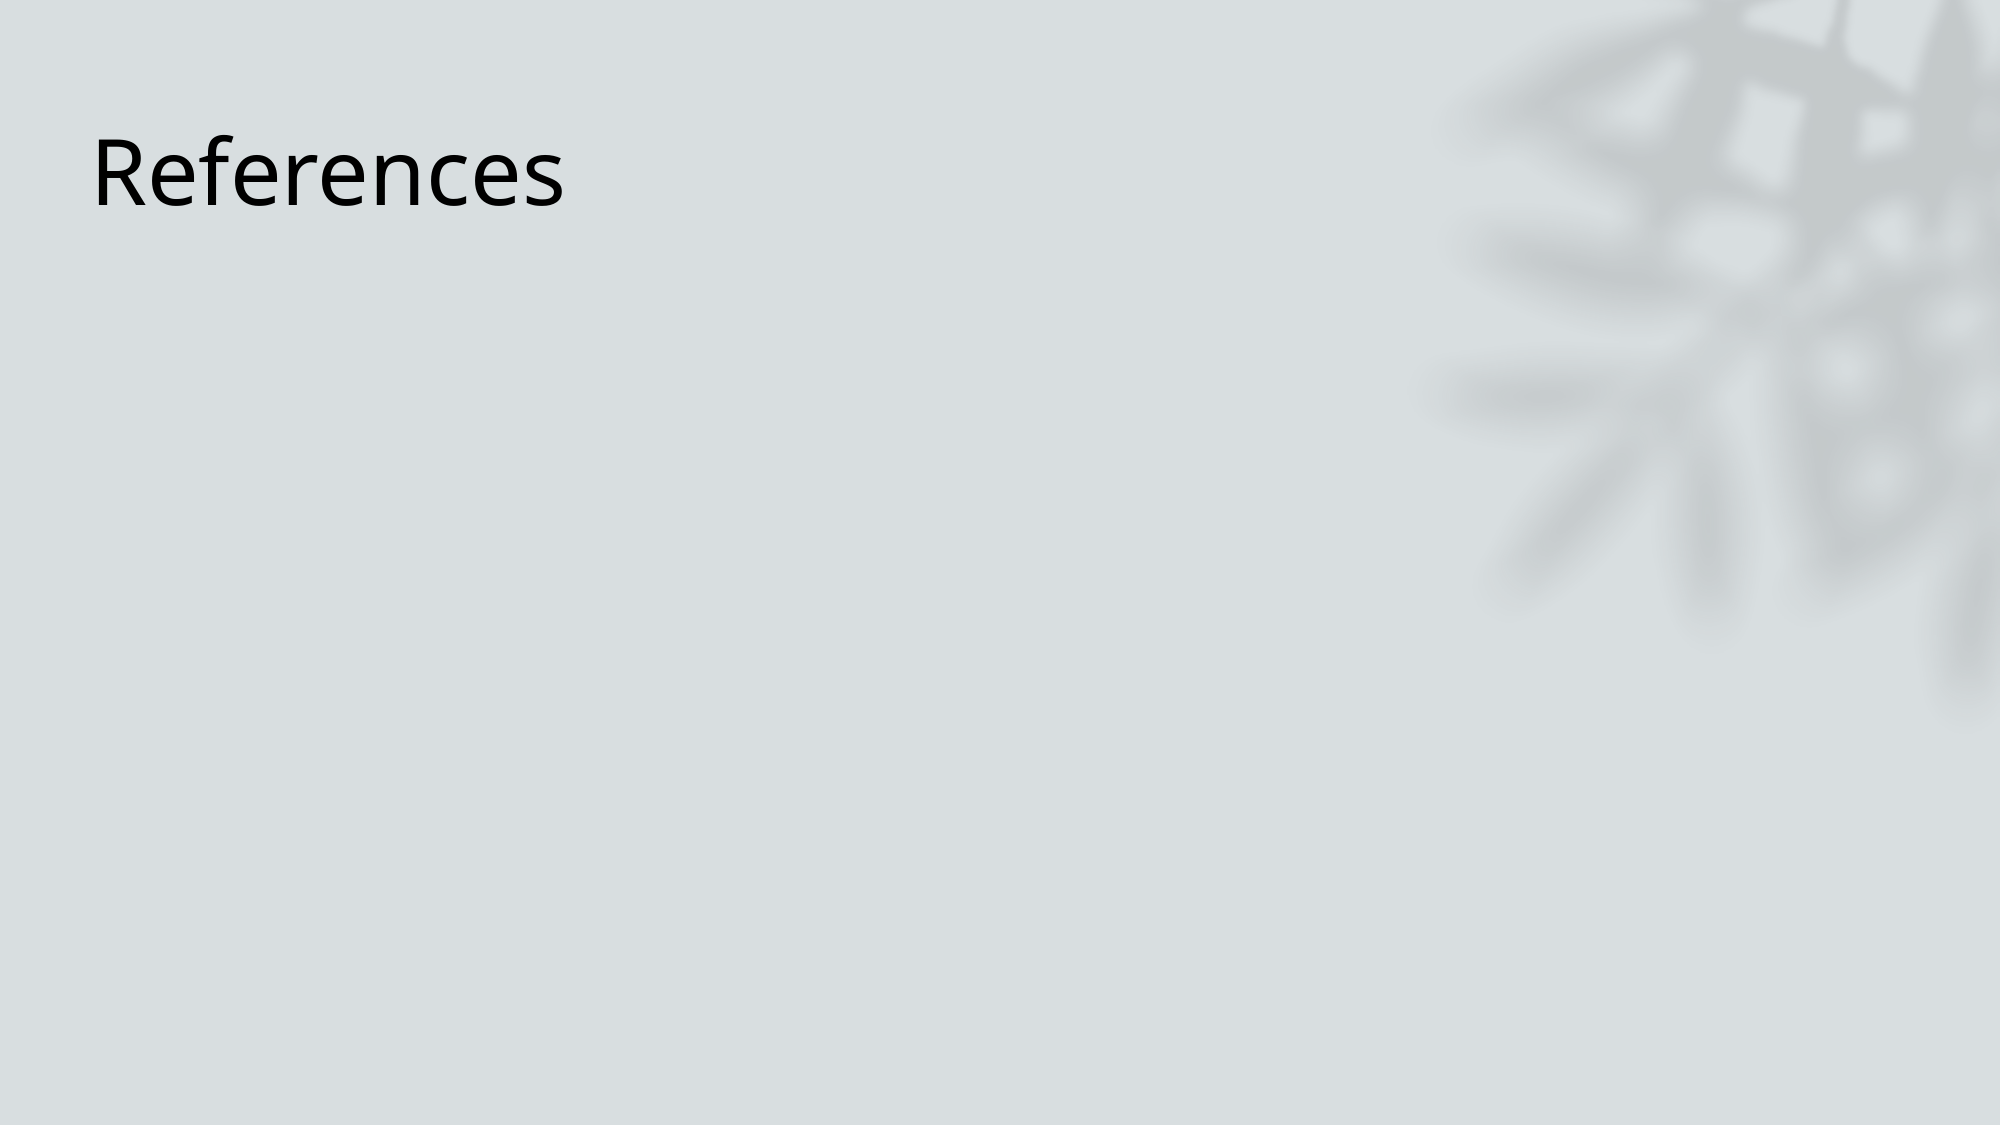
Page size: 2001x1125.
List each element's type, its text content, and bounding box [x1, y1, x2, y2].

title References [75, 60, 1863, 278]
